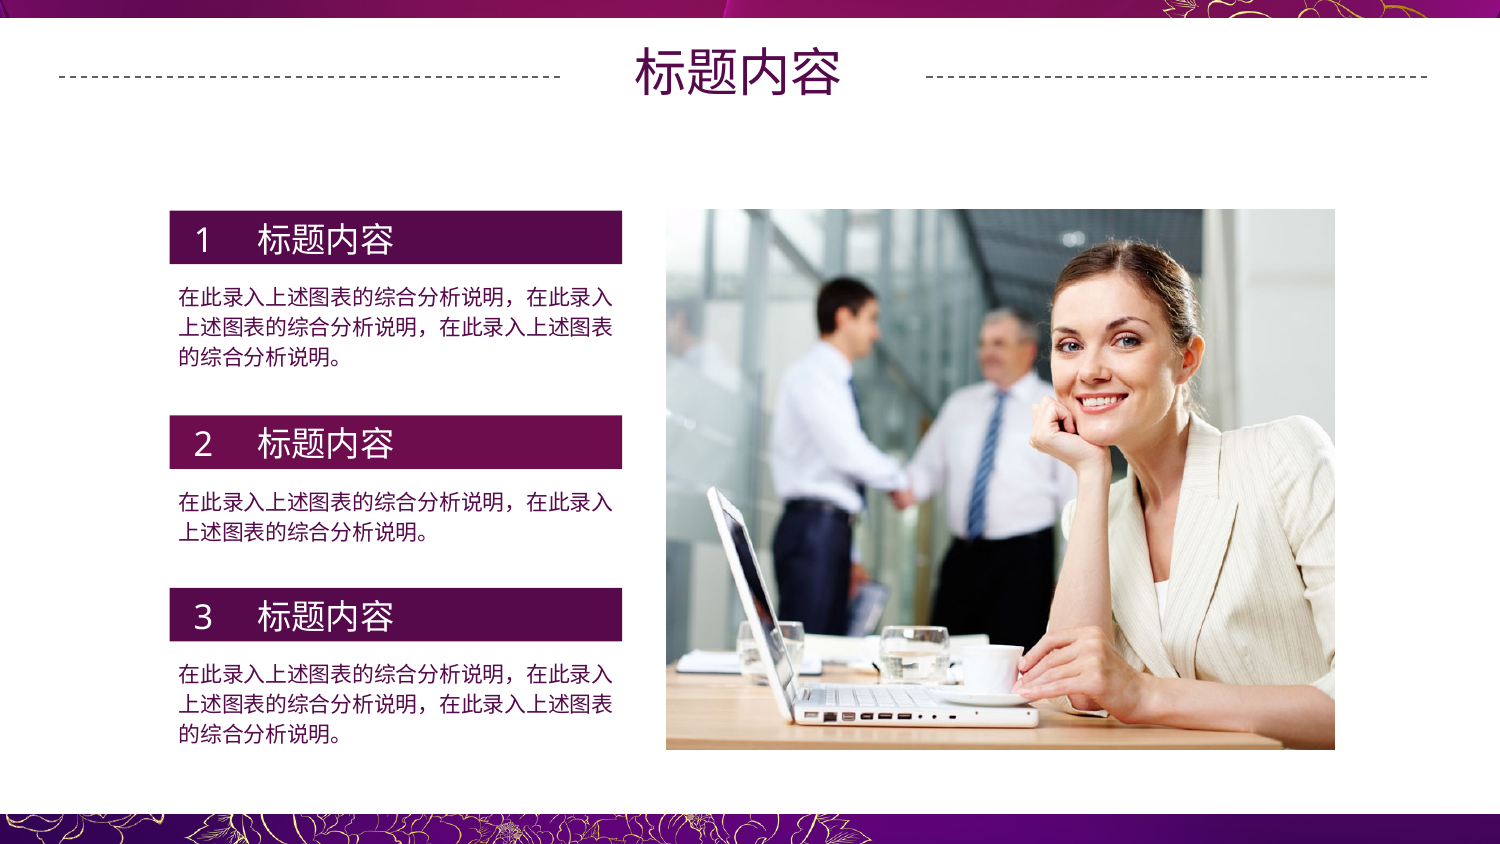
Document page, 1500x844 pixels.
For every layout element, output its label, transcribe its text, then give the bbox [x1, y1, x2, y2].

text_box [169, 210, 623, 268]
text_box 标题内容 [608, 32, 868, 110]
text_box 在此录入上述图表的综合分析说明，在此录入上述图表的综合分析说明，在此录入上述图表的综合分析说明。 [163, 272, 642, 378]
text_box 在此录入上述图表的综合分析说明，在此录入上述图表的综合分析说明。 [163, 477, 642, 552]
picture [0, 0, 1500, 18]
text_box 在此录入上述图表的综合分析说明，在此录入上述图表的综合分析说明，在此录入上述图表的综合分析说明。 [163, 649, 642, 755]
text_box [169, 587, 623, 645]
picture [0, 814, 1500, 844]
picture [666, 209, 1335, 751]
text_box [169, 414, 623, 472]
